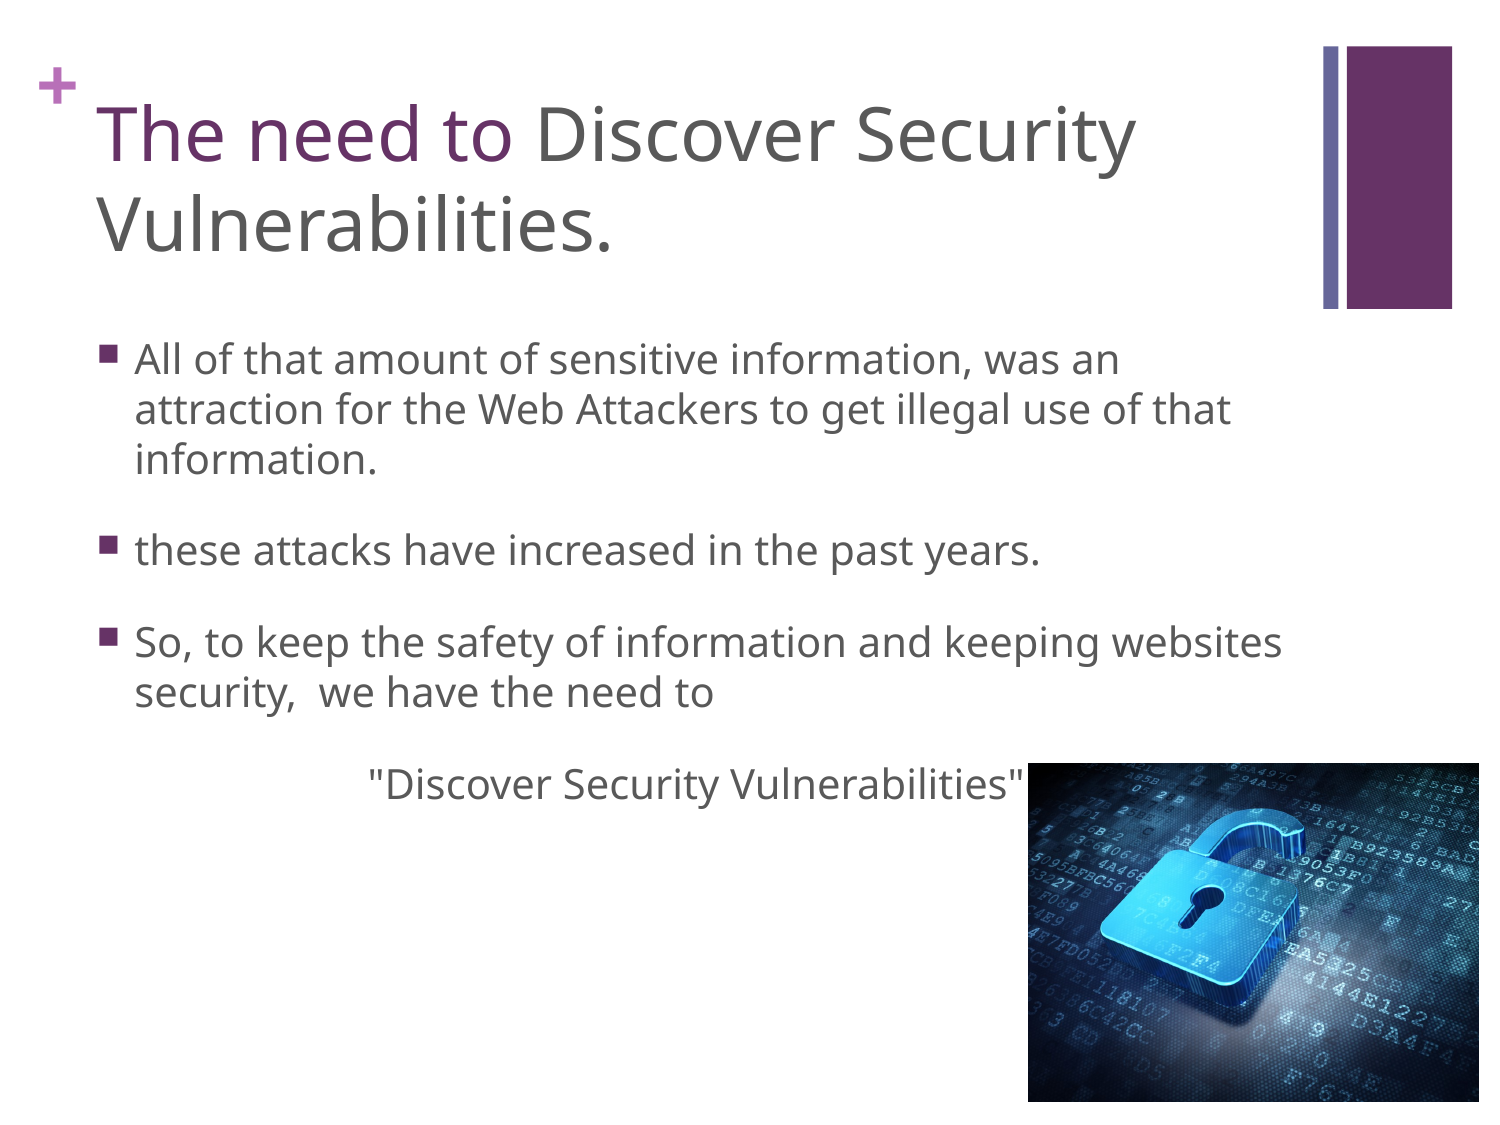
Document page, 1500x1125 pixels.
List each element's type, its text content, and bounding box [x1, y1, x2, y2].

list All of that amount of sensitive information, was an attraction for the Web Attackers to get illegal use of that information. these attacks have increased in the past years. So, to keep the safety of information and keeping websites security, we have the need to "Discover Security Vulnerabilities" [81, 324, 1322, 1005]
picture [1028, 763, 1480, 1102]
title The need to Discover Security Vulnerabilities. [81, 79, 1322, 263]
